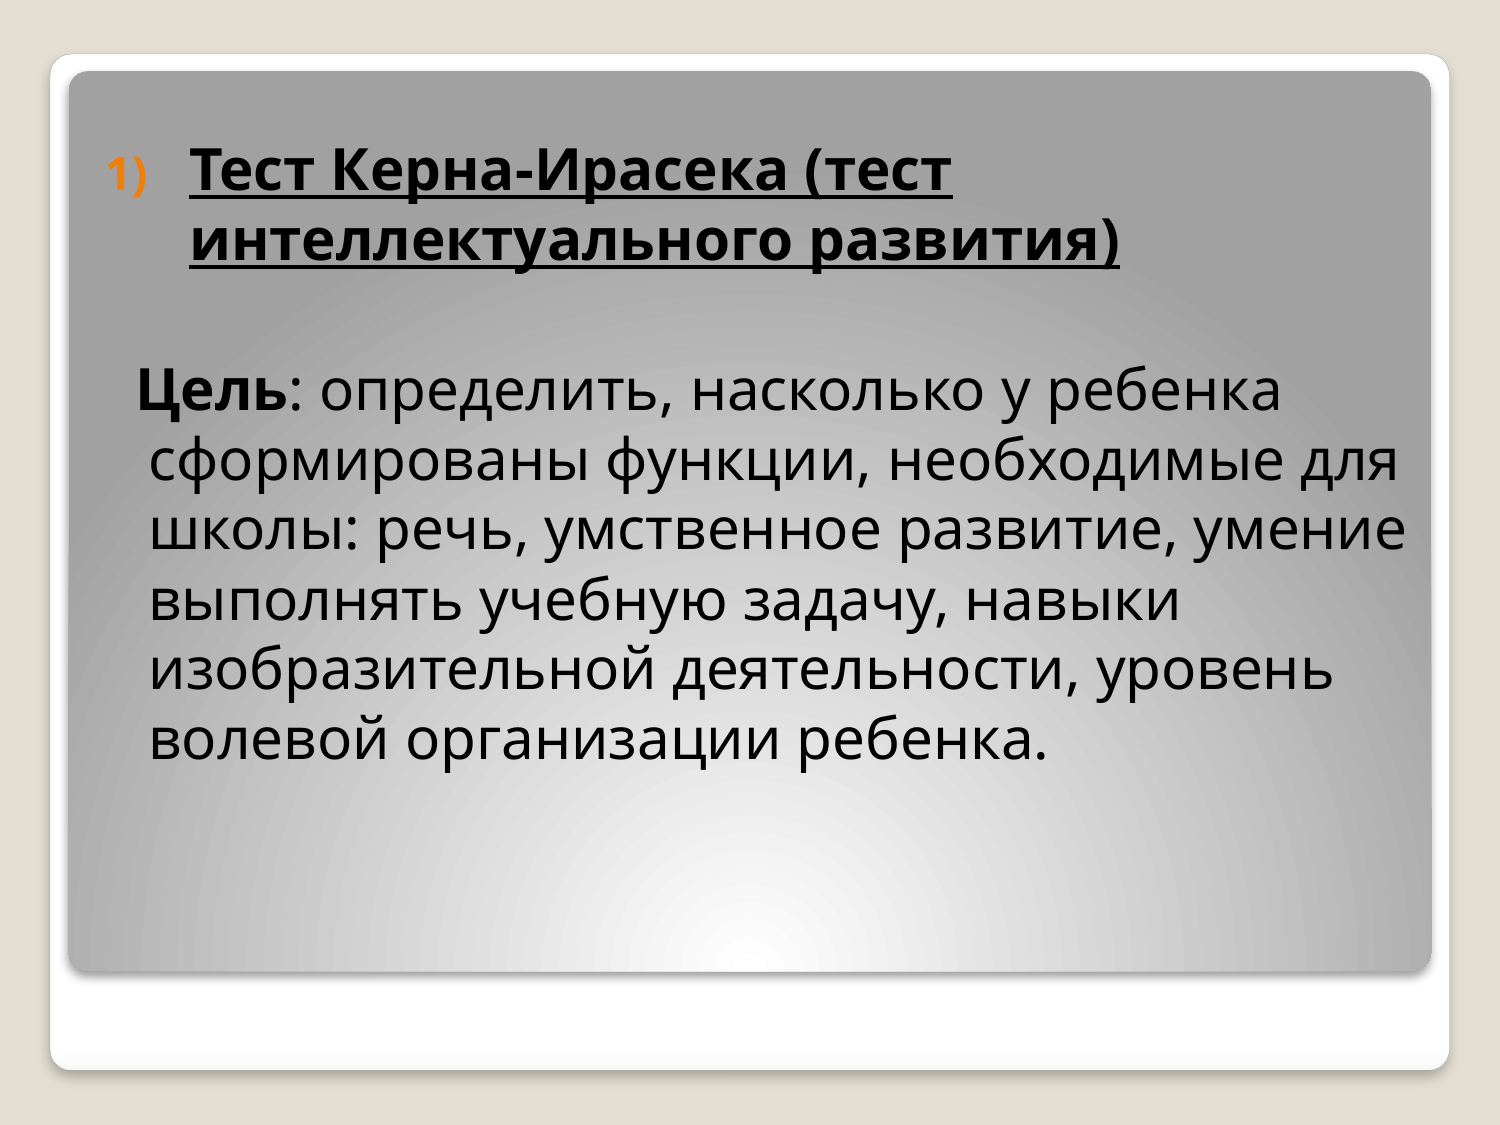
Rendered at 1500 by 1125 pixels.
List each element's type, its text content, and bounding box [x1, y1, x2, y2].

list Тест Керна-Ирасека (тест интеллектуального развития) Цель: определить, насколько у ребенка сформированы функции, необходимые для школы: речь, умственное развитие, умение выполнять учебную задачу, навыки изобразительной деятельности, уровень волевой организации ребенка. [75, 117, 1425, 1005]
